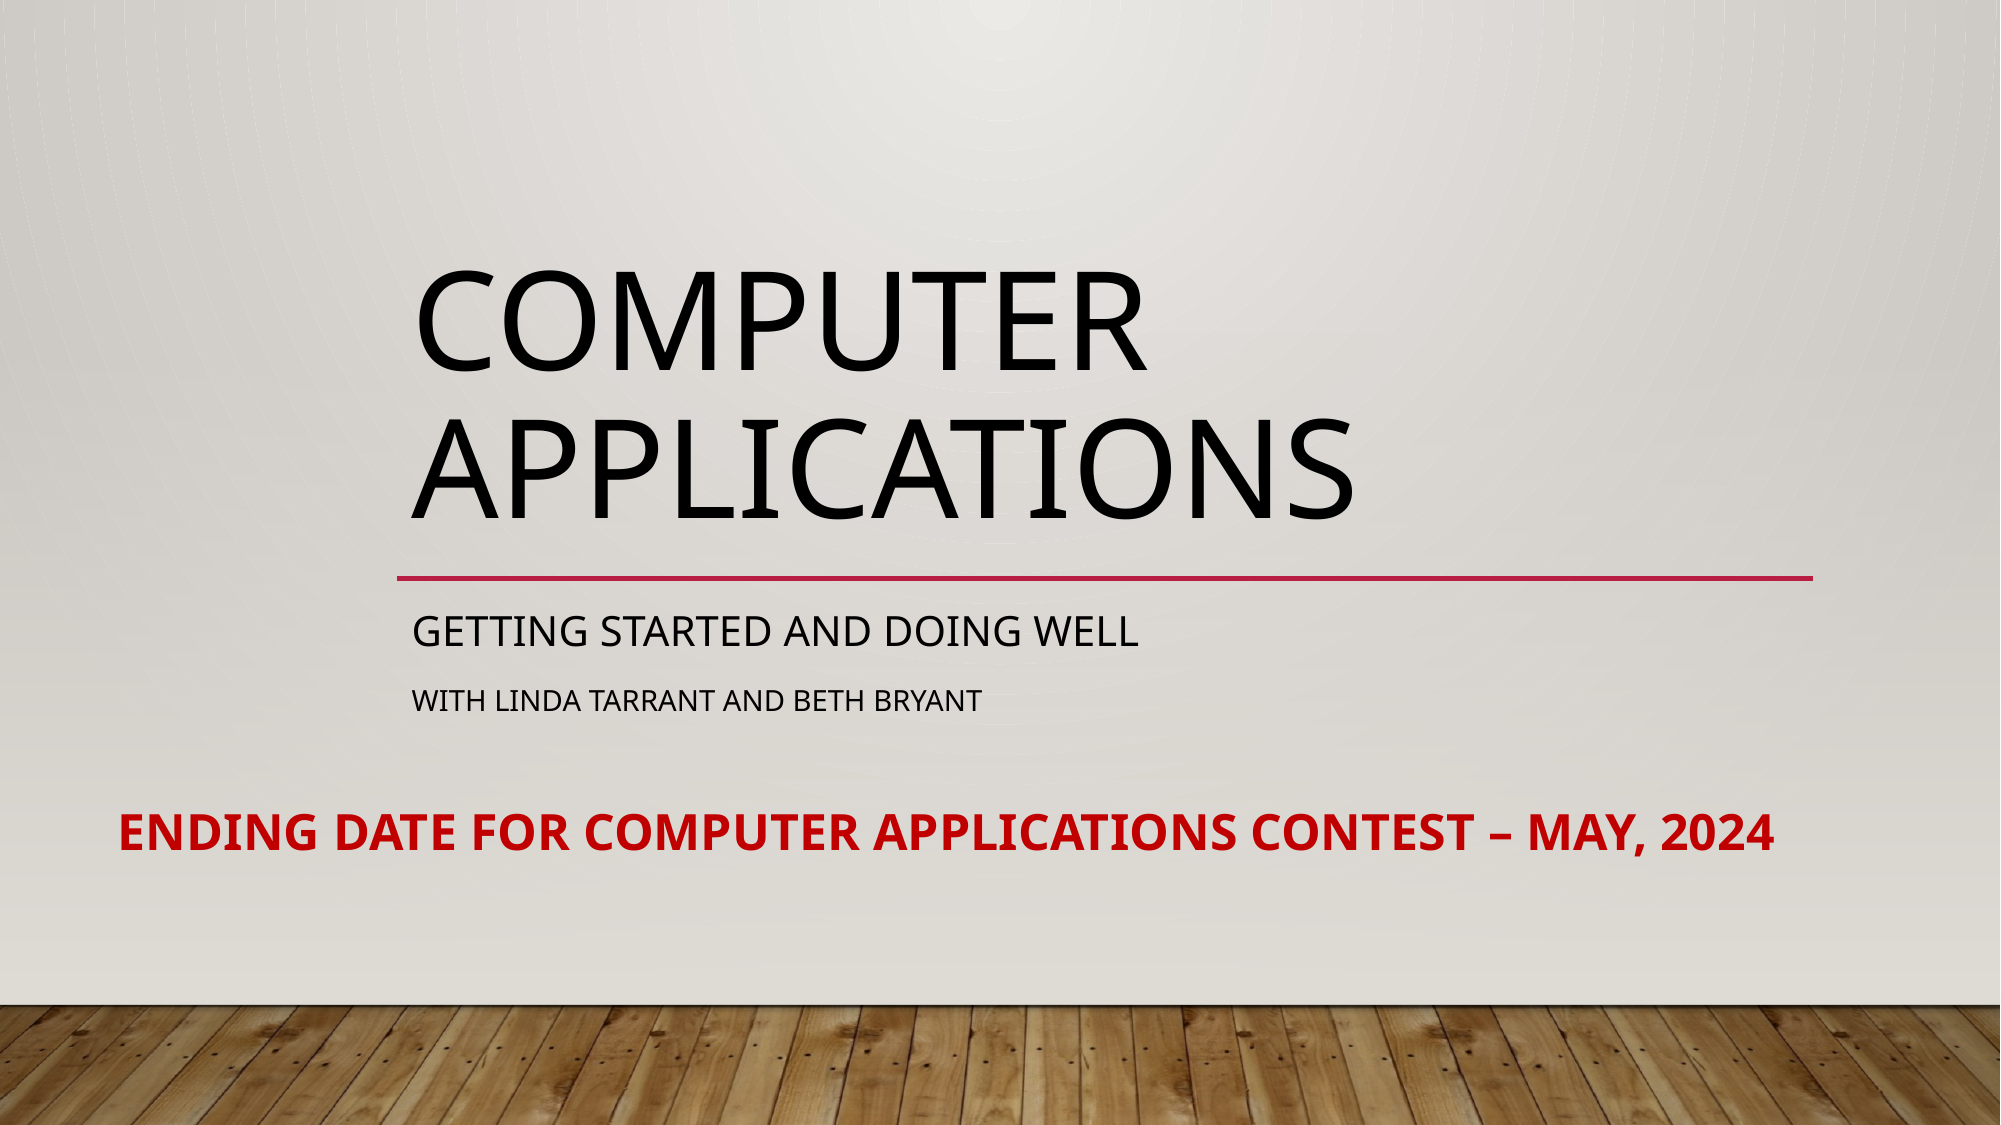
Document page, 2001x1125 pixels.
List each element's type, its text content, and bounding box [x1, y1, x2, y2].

text_box ENDING DATE FOR COMPUTER APPLICATIONS CONTEST – MAY, 2024 [102, 773, 1905, 892]
subtitle Getting Started and Doing Well With Linda Tarrant and Beth Bryant [396, 579, 1814, 740]
picture [0, 1005, 2000, 1125]
title Computer Applications [396, 131, 1814, 549]
